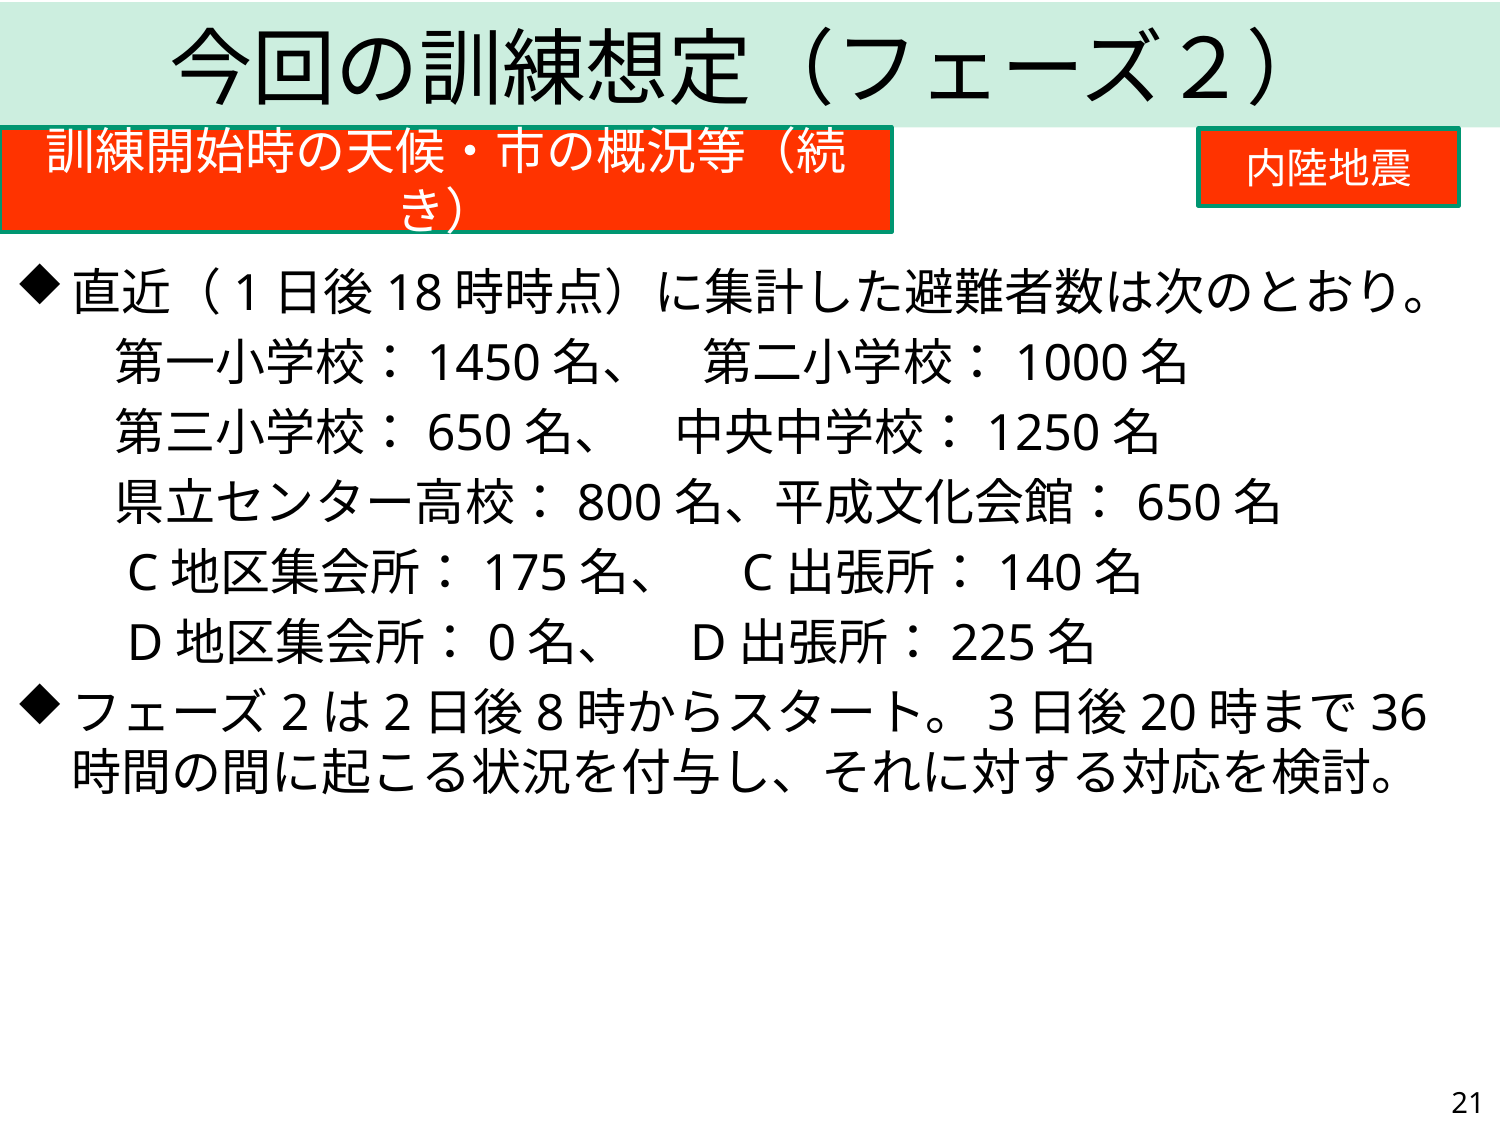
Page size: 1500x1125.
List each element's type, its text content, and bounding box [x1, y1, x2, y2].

text_box 内陸地震 [1196, 126, 1461, 208]
text_box 今回の訓練想定（フェーズ２） [0, 2, 1500, 128]
list 直近（1日後18時時点）に集計した避難者数は次のとおり。 第一小学校：1450名、 第二小学校：1000名 第三小学校：650名、 中央中学校：1250名 県立センター高校：800名、平成文化会館：650名 C地区集会所：175名、 C出張所：140名 D地区集会所：0名、 D出張所：225名 フェーズ2は2日後8時からスタート。3日後20時まで36時間の間に起こる状況を付与し、それに対する対応を検討。 [0, 252, 1500, 1024]
text_box 訓練開始時の天候・市の概況等（続き） [0, 125, 894, 234]
slide_number 20 [1187, 1077, 1500, 1123]
